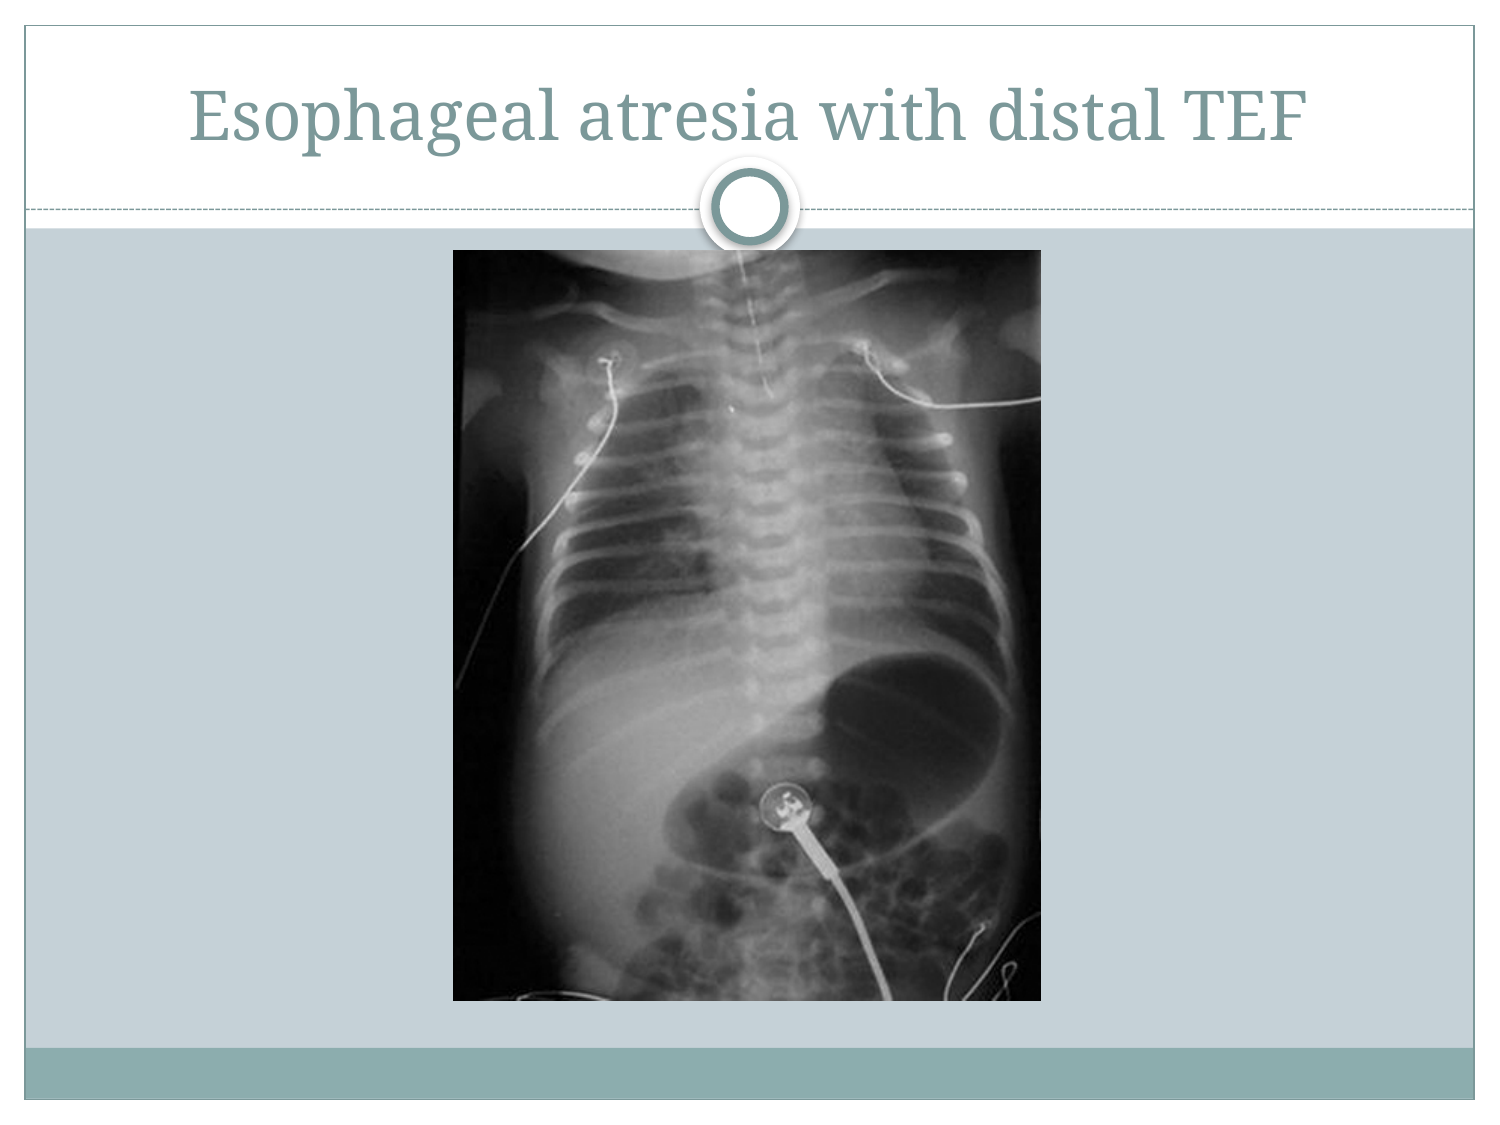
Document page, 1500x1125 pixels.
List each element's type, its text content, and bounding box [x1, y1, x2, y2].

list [452, 250, 1041, 1001]
title Esophageal atresia with distal TEF [49, 37, 1450, 162]
